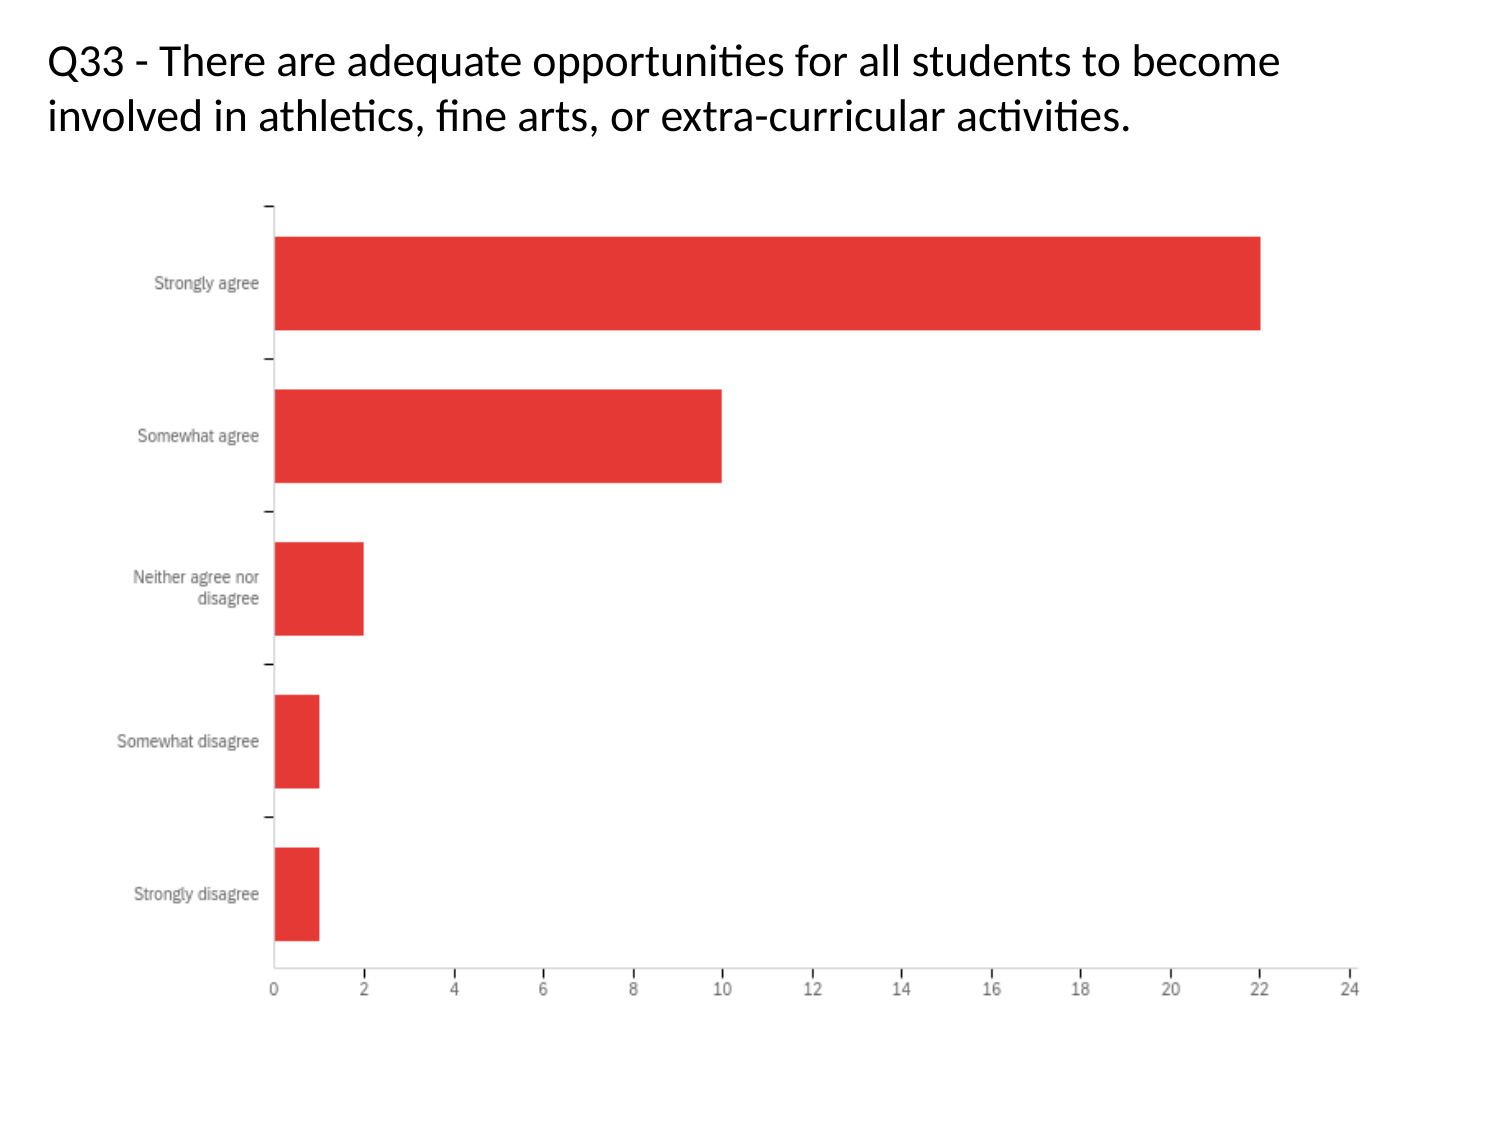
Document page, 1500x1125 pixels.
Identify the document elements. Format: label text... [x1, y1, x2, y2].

picture [93, 196, 1407, 1018]
text_box Q33 - There are adequate opportunities for all students to become involved in athletics, fine arts, or extra-curricular activities. [32, 22, 1383, 84]
